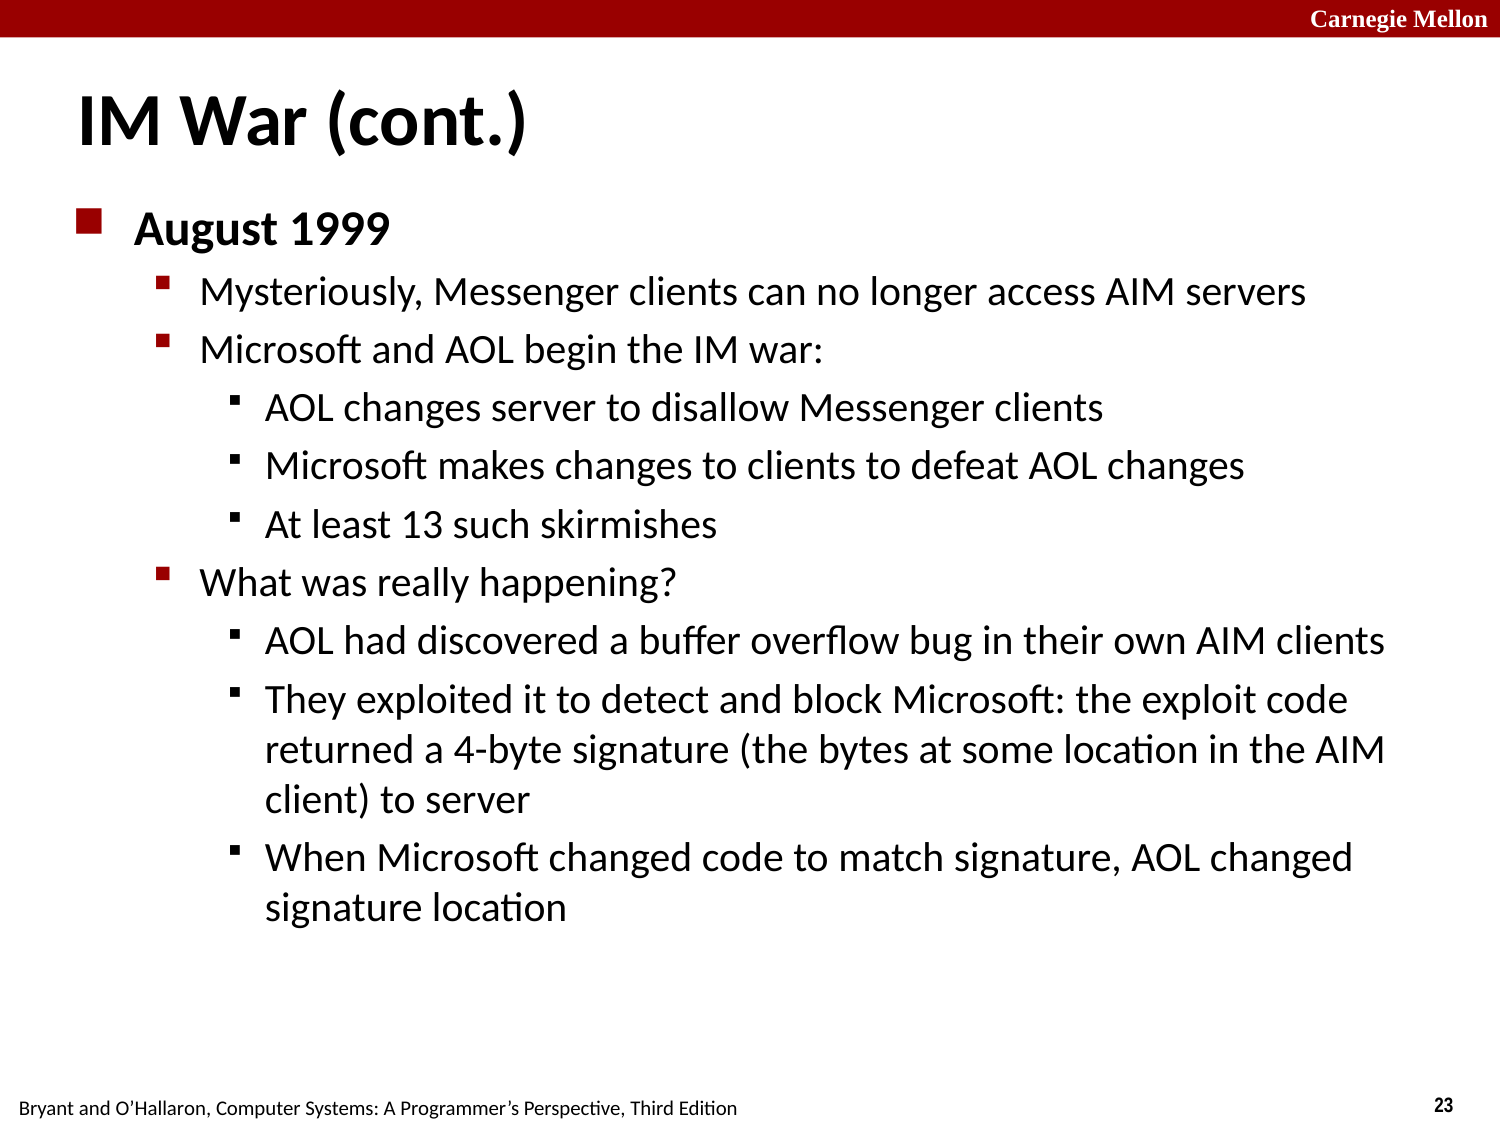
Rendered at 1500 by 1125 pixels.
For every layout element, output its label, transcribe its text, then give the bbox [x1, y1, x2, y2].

list August 1999 Mysteriously, Messenger clients can no longer access AIM servers Microsoft and AOL begin the IM war: AOL changes server to disallow Messenger clients Microsoft makes changes to clients to defeat AOL changes At least 13 such skirmishes What was really happening? AOL had discovered a buffer overflow bug in their own AIM clients They exploited it to detect and block Microsoft: the exploit code returned a 4-byte signature (the bytes at some location in the AIM client) to server When Microsoft changed code to match signature, AOL changed signature location [62, 187, 1426, 1083]
title IM War (cont.) [62, 68, 1488, 163]
